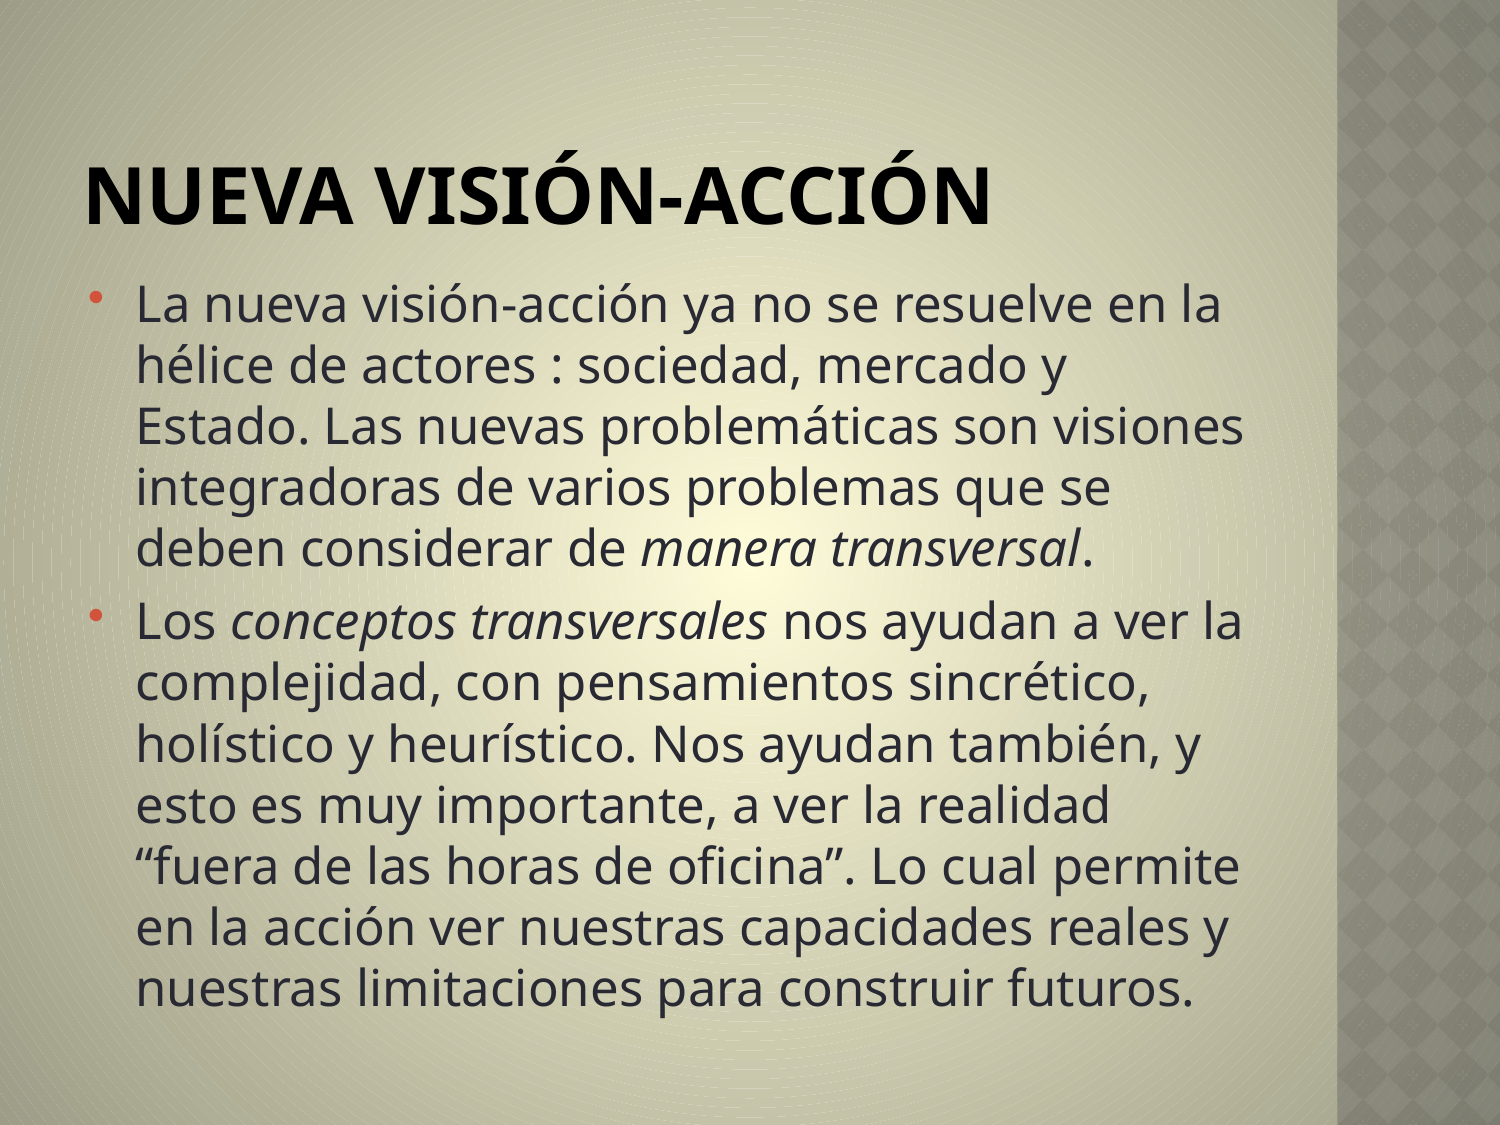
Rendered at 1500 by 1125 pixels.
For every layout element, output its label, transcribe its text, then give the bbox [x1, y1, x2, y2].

title Nueva visión-acción [75, 52, 1263, 240]
list La nueva visión-acción ya no se resuelve en la hélice de actores : sociedad, mercado y Estado. Las nuevas problemáticas son visiones integradoras de varios problemas que se deben considerar de manera transversal. Los conceptos transversales nos ayudan a ver la complejidad, con pensamientos sincrético, holístico y heurístico. Nos ayudan también, y esto es muy importante, a ver la realidad “fuera de las horas de oficina”. Lo cual permite en la acción ver nuestras capacidades reales y nuestras limitaciones para construir futuros. [75, 264, 1263, 1059]
